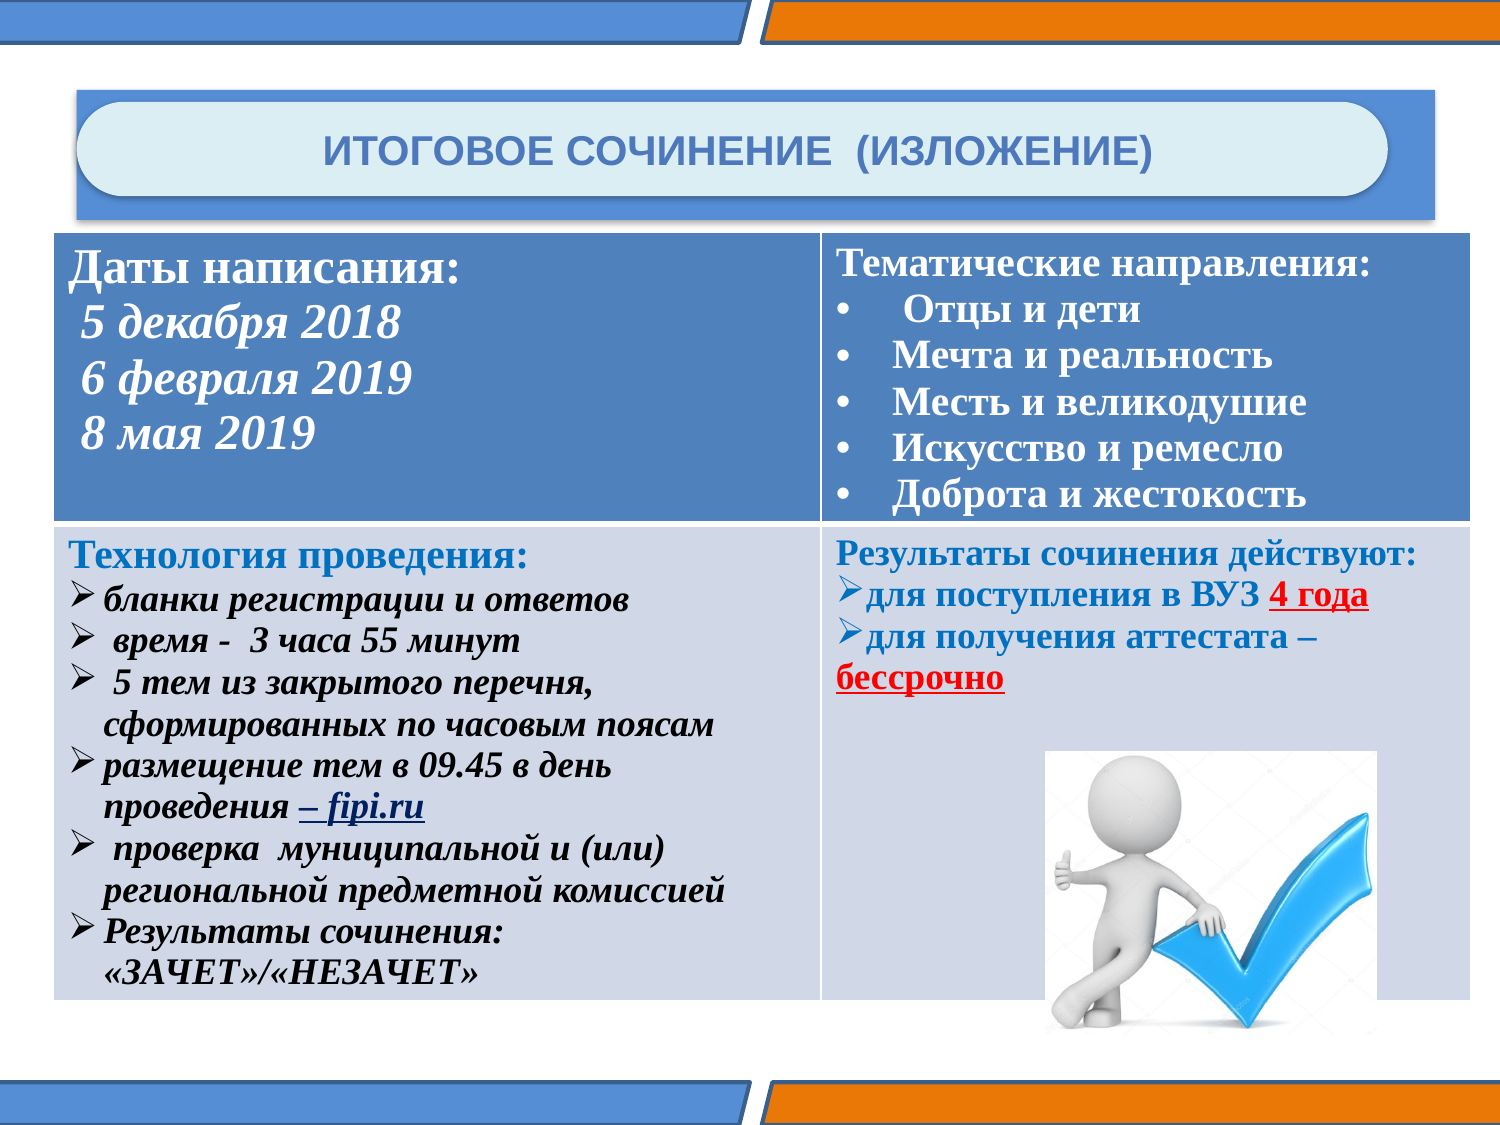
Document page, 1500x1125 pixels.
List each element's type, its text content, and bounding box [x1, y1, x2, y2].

text_box [0, 0, 752, 45]
picture [1045, 751, 1377, 1036]
table_cell Технология проведения: бланки регистрации и ответов время - 3 часа 55 минут 5 тем из закрытого перечня, сформированных по часовым поясам размещение тем в 09.45 в день проведения – fipi.ru проверка муниципальной и (или) региональной предметной комиссией Результаты сочинения: «ЗАЧЕТ»/«НЕЗАЧЕТ» [54, 527, 820, 1000]
text_box Итоговое сочинение (изложение) [75, 100, 1389, 198]
table_header Тематические направления: Отцы и дети Мечта и реальность Месть и великодушие Искусство и ремесло Доброта и жестокость [822, 233, 1470, 521]
text_box [759, 1080, 1500, 1125]
text_box [0, 1080, 752, 1125]
text_box [76, 89, 1436, 220]
table_cell Результаты сочинения действуют: для поступления в ВУЗ 4 года для получения аттестата – бессрочно [822, 527, 1470, 1000]
table_header Даты написания: 5 декабря 2018 6 февраля 2019 8 мая 2019 [54, 233, 820, 521]
text_box [759, 0, 1500, 45]
